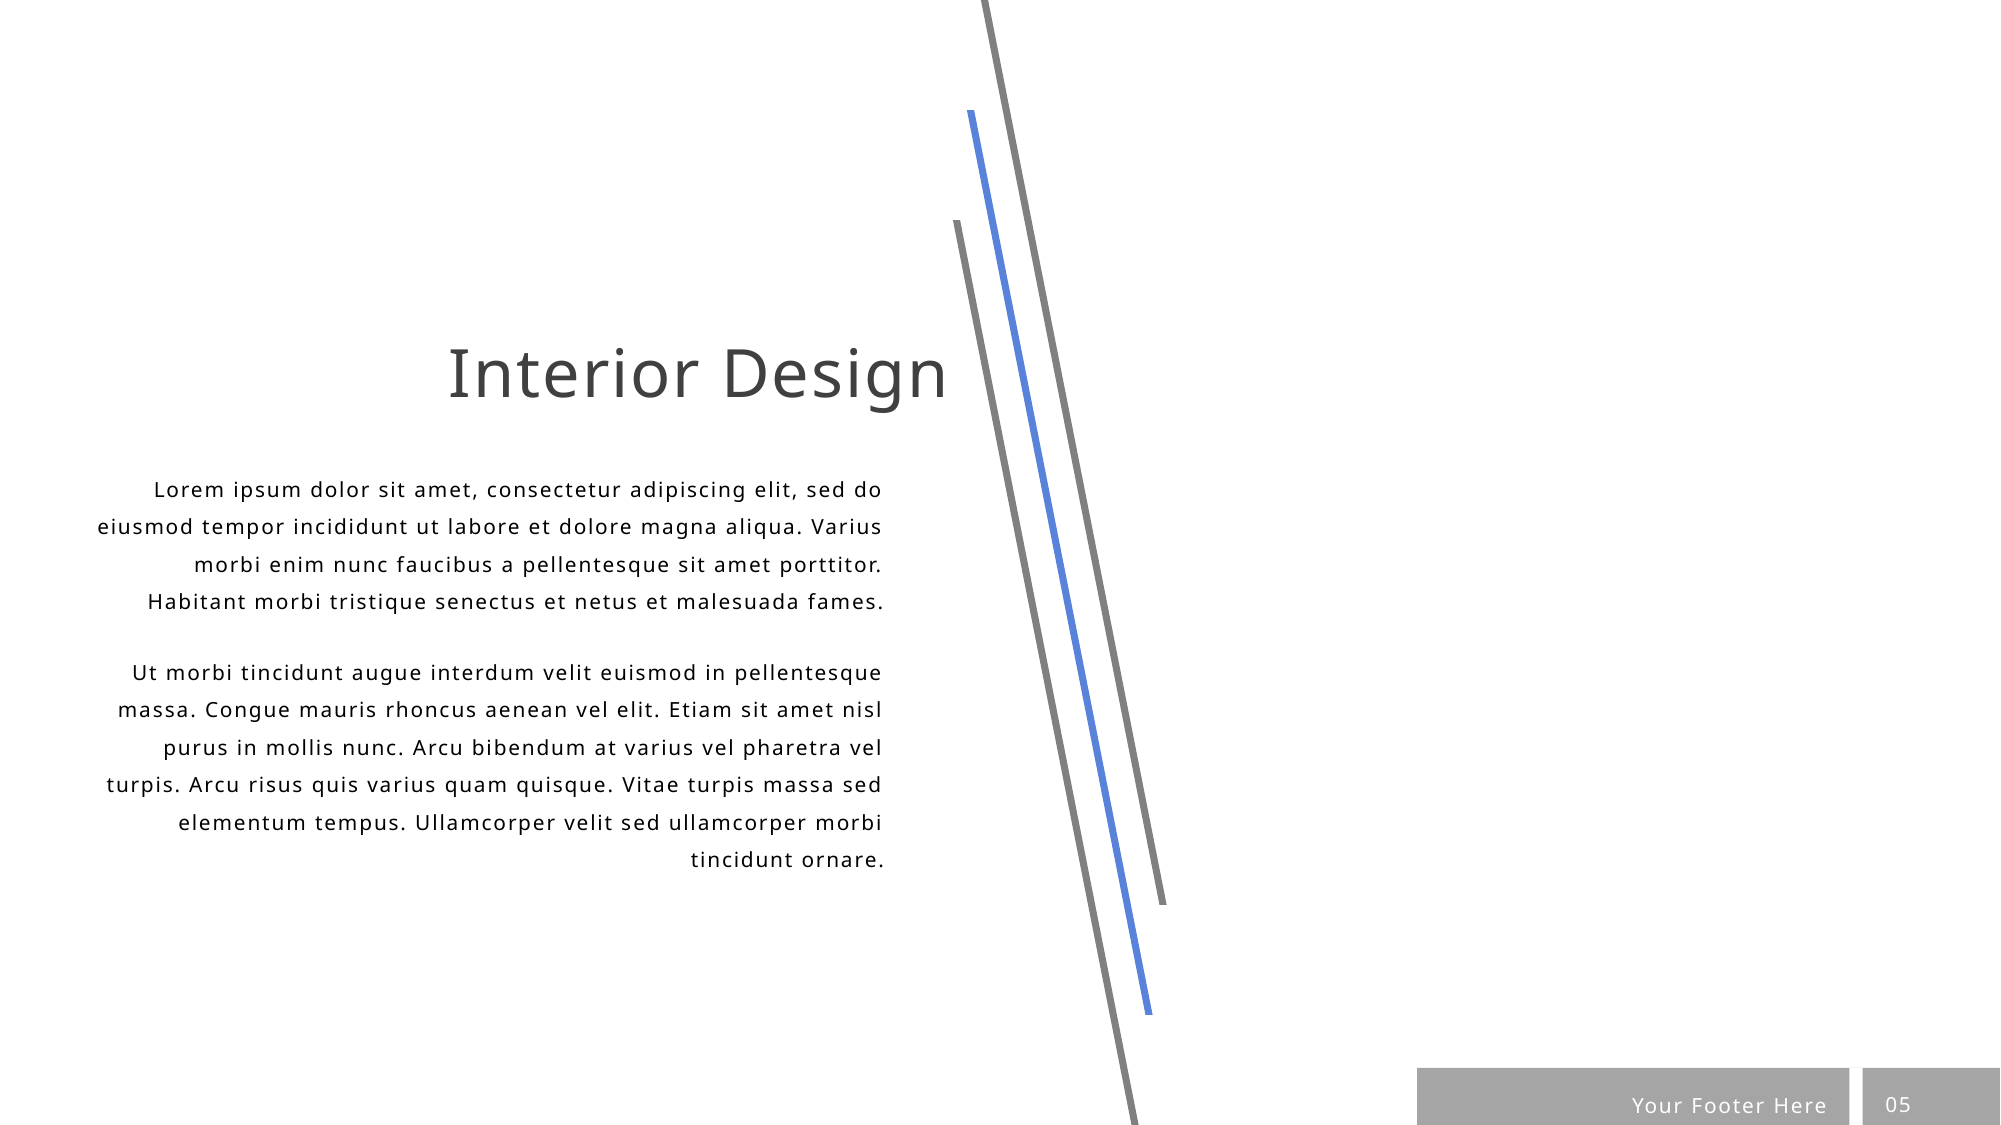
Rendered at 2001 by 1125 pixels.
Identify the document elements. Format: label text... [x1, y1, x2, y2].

text_box Interior Design [326, 323, 964, 419]
text_box Ut morbi tincidunt augue interdum velit euismod in pellentesque massa. Congue mauris rhoncus aenean vel elit. Etiam sit amet nisl purus in mollis nunc. Arcu bibendum at varius vel pharetra vel turpis. Arcu risus quis varius quam quisque. Vitae turpis massa sed elementum tempus. Ullamcorper velit sed ullamcorper morbi tincidunt ornare. [79, 639, 899, 880]
text_box [965, 109, 1014, 355]
text_box [979, 0, 1014, 174]
text_box [951, 219, 1014, 536]
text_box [1417, 1067, 2000, 1125]
text_box Lorem ipsum dolor sit amet, consectetur adipiscing elit, sed do eiusmod tempor incididunt ut labore et dolore magna aliqua. Varius morbi enim nunc faucibus a pellentesque sit amet porttitor. Habitant morbi tristique senectus et netus et malesuada fames. [79, 456, 899, 622]
picture [1014, 0, 1918, 1125]
